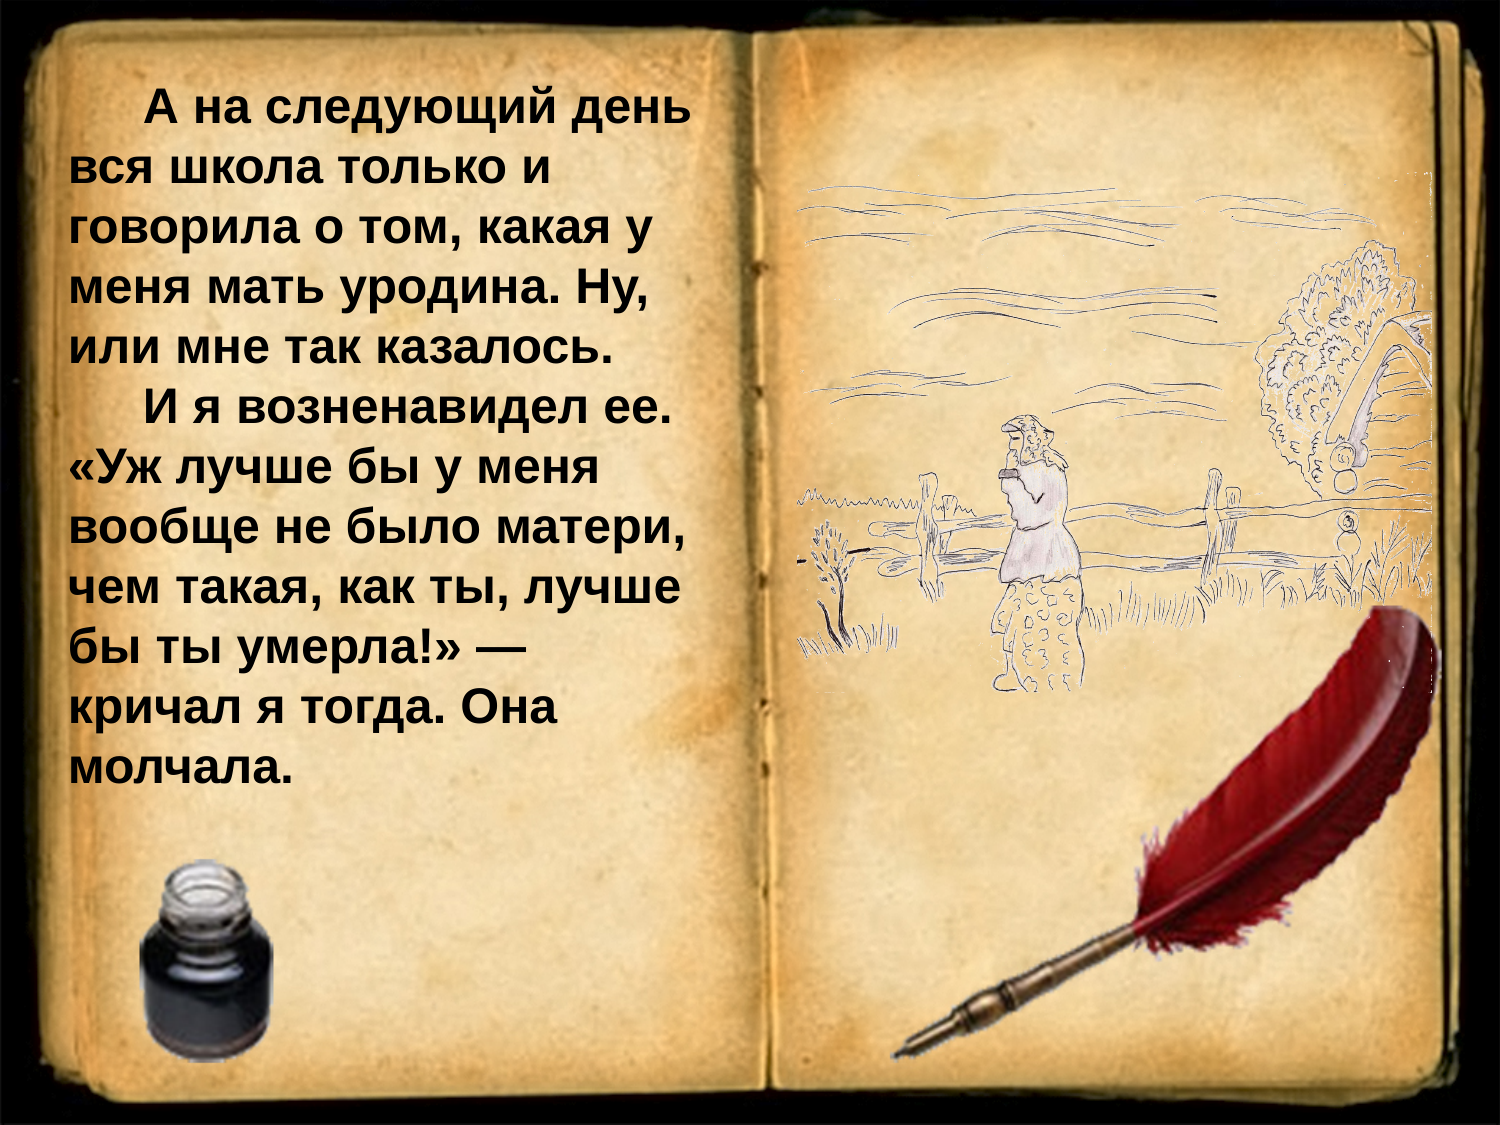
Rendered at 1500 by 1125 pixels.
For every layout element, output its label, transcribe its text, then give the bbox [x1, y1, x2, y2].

text_box А на следующий день вся школа только и говорила о том, какая у меня мать уродина. Ну, или мне так казалось. И я возненавидел ее. «Уж лучше бы у меня вообще не было матери, чем такая, как ты, лучше бы ты умерла!» — кричал я тогда. Она молчала. [53, 66, 715, 802]
picture [0, 0, 1500, 1125]
